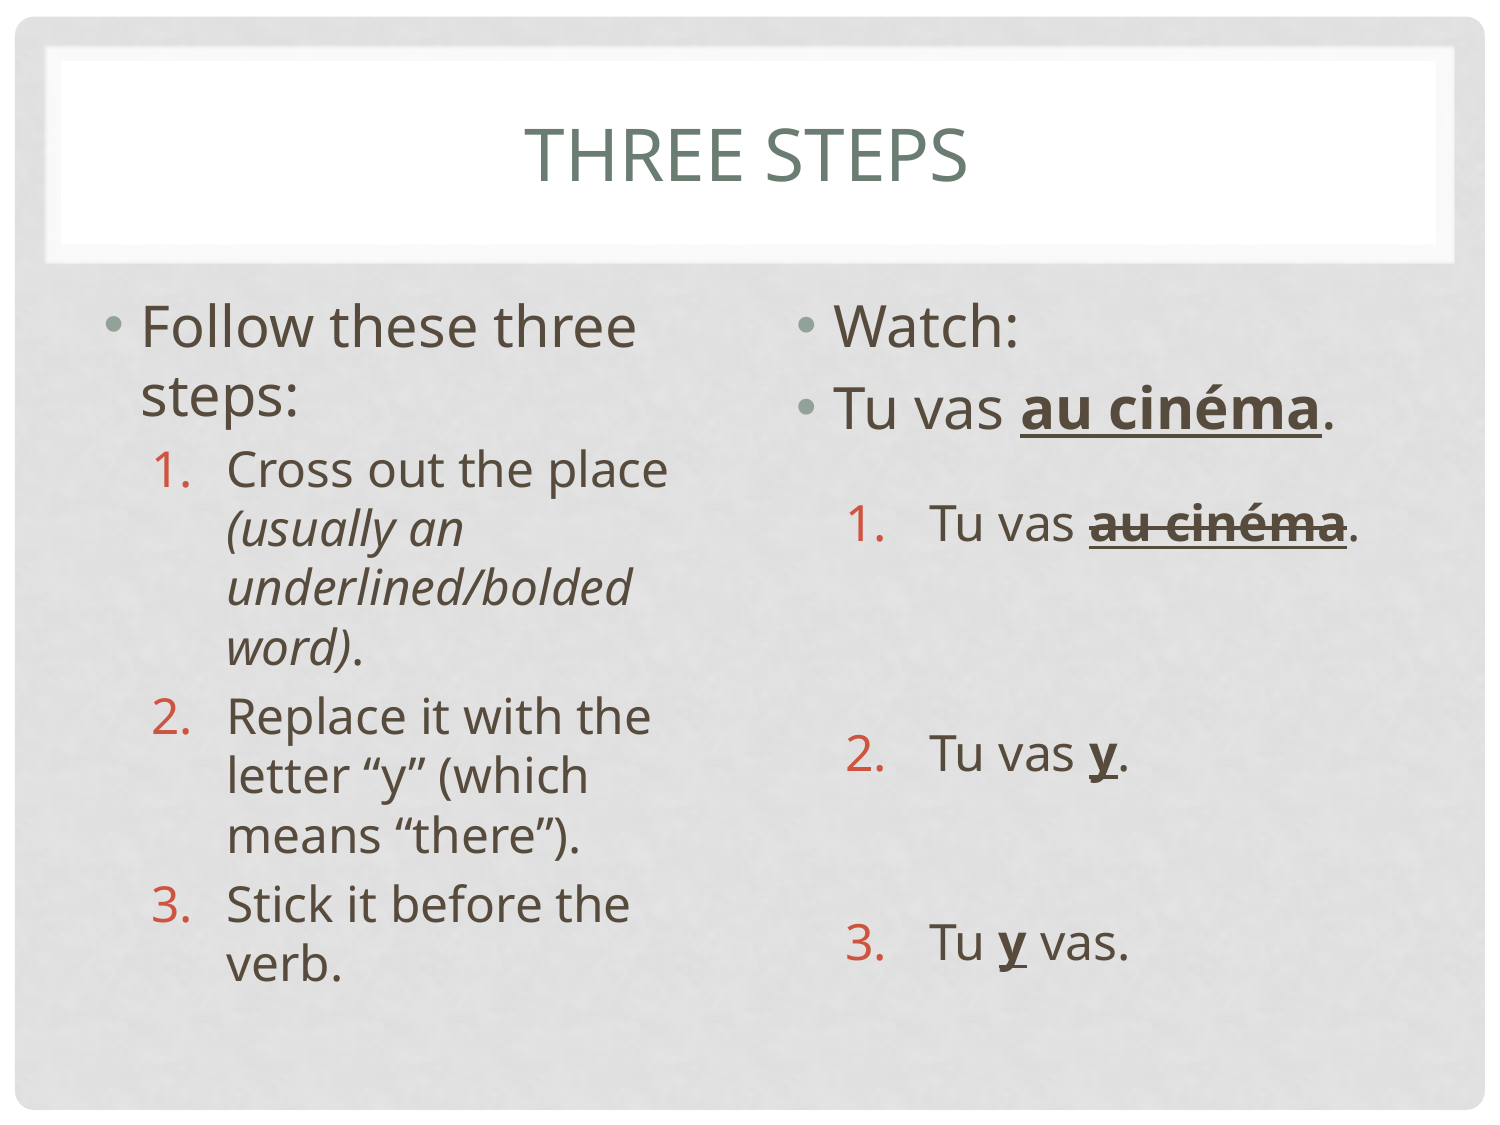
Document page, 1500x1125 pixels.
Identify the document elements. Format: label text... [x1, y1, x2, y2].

title Three steps [69, 66, 1425, 238]
list Follow these three steps: Cross out the place (usually an underlined/bolded word). Replace it with the letter “y” (which means “there”). Stick it before the verb. [69, 281, 733, 1005]
list Watch: Tu vas au cinéma. Tu vas au cinéma. Tu vas y. Tu y vas. [762, 281, 1425, 1005]
